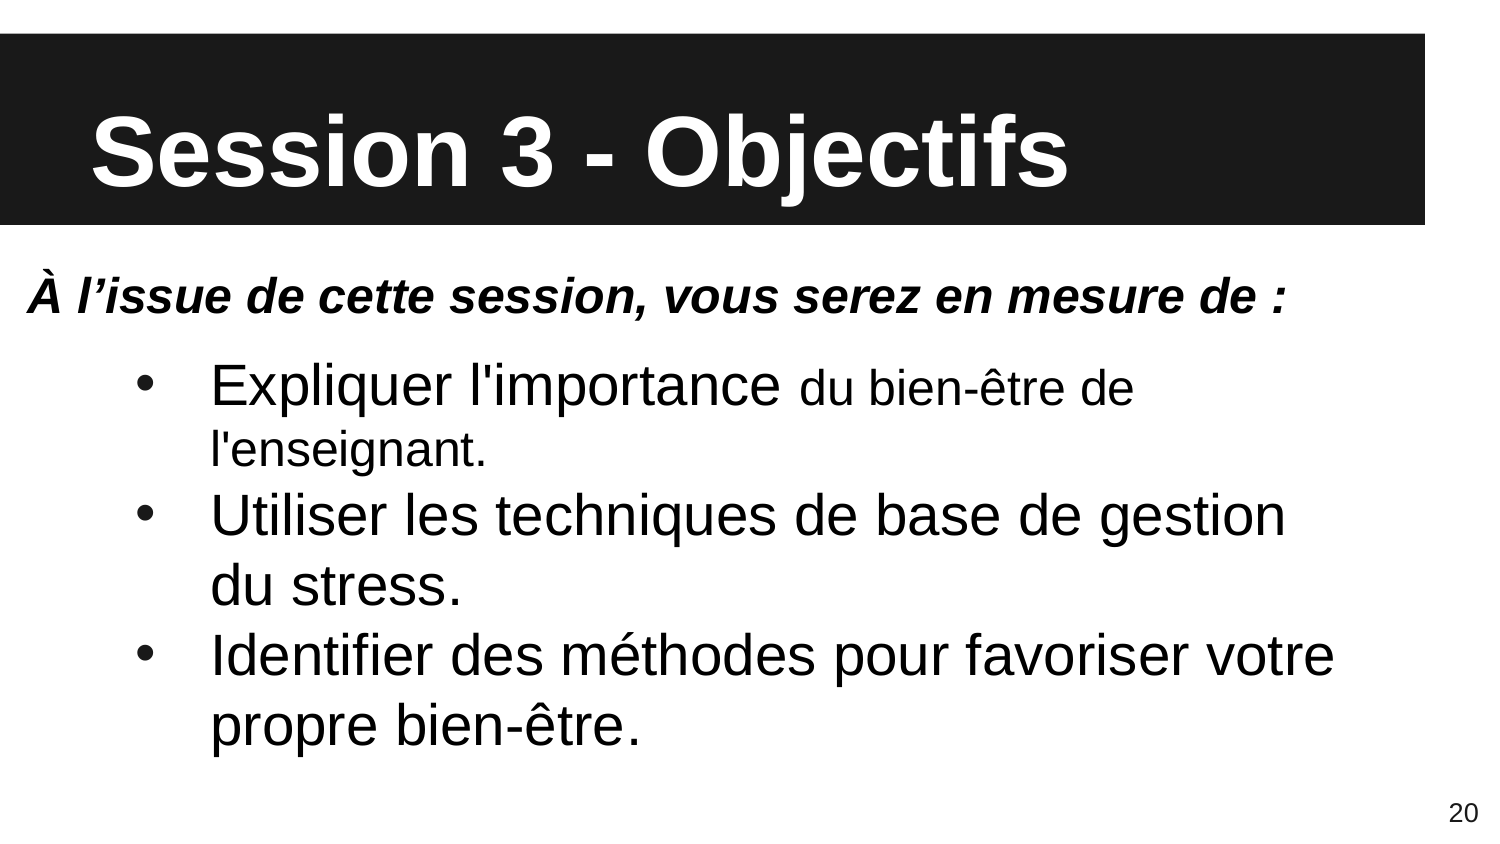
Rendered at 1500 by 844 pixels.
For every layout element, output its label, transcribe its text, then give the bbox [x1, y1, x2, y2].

text_box À l’issue de cette session, vous serez en mesure de : [0, 256, 1343, 331]
list Expliquer l'importance du bien-être de l'enseignant. Utiliser les techniques de base de gestion du stress. Identifier des méthodes pour favoriser votre propre bien-être. [120, 331, 1362, 823]
title Session 3 - Objectifs [75, 33, 1425, 221]
slide_number 20 [1403, 779, 1494, 844]
